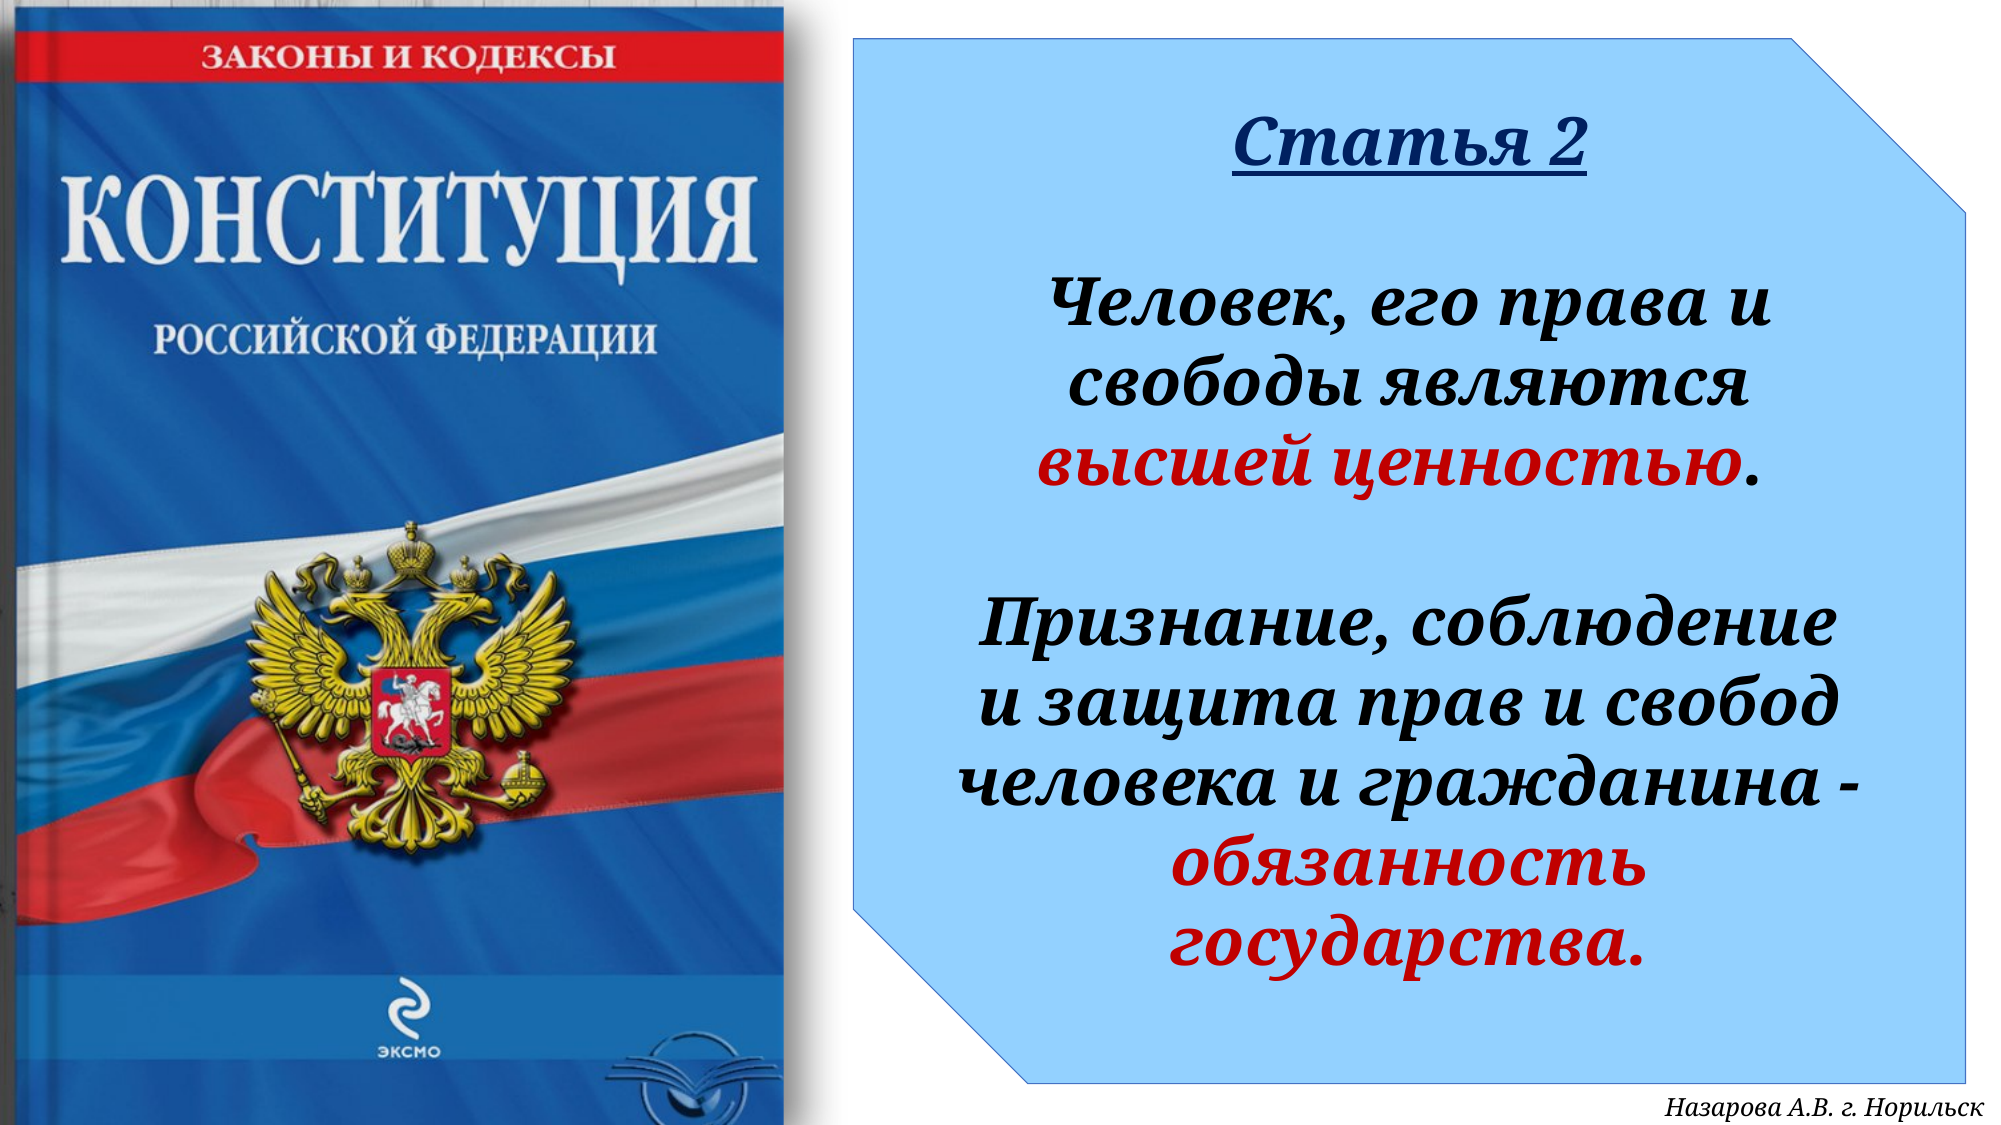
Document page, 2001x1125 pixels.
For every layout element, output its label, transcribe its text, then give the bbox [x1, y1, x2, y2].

text_box Статья 2 Человек, его права и свободы являются высшей ценностью. Признание, соблюдение и защита прав и свобод человека и гражданина - обязанность государства. [852, 38, 1967, 1085]
text_box Назарова А.В. г. Норильск [1583, 1084, 2000, 1125]
picture [0, 0, 784, 1125]
